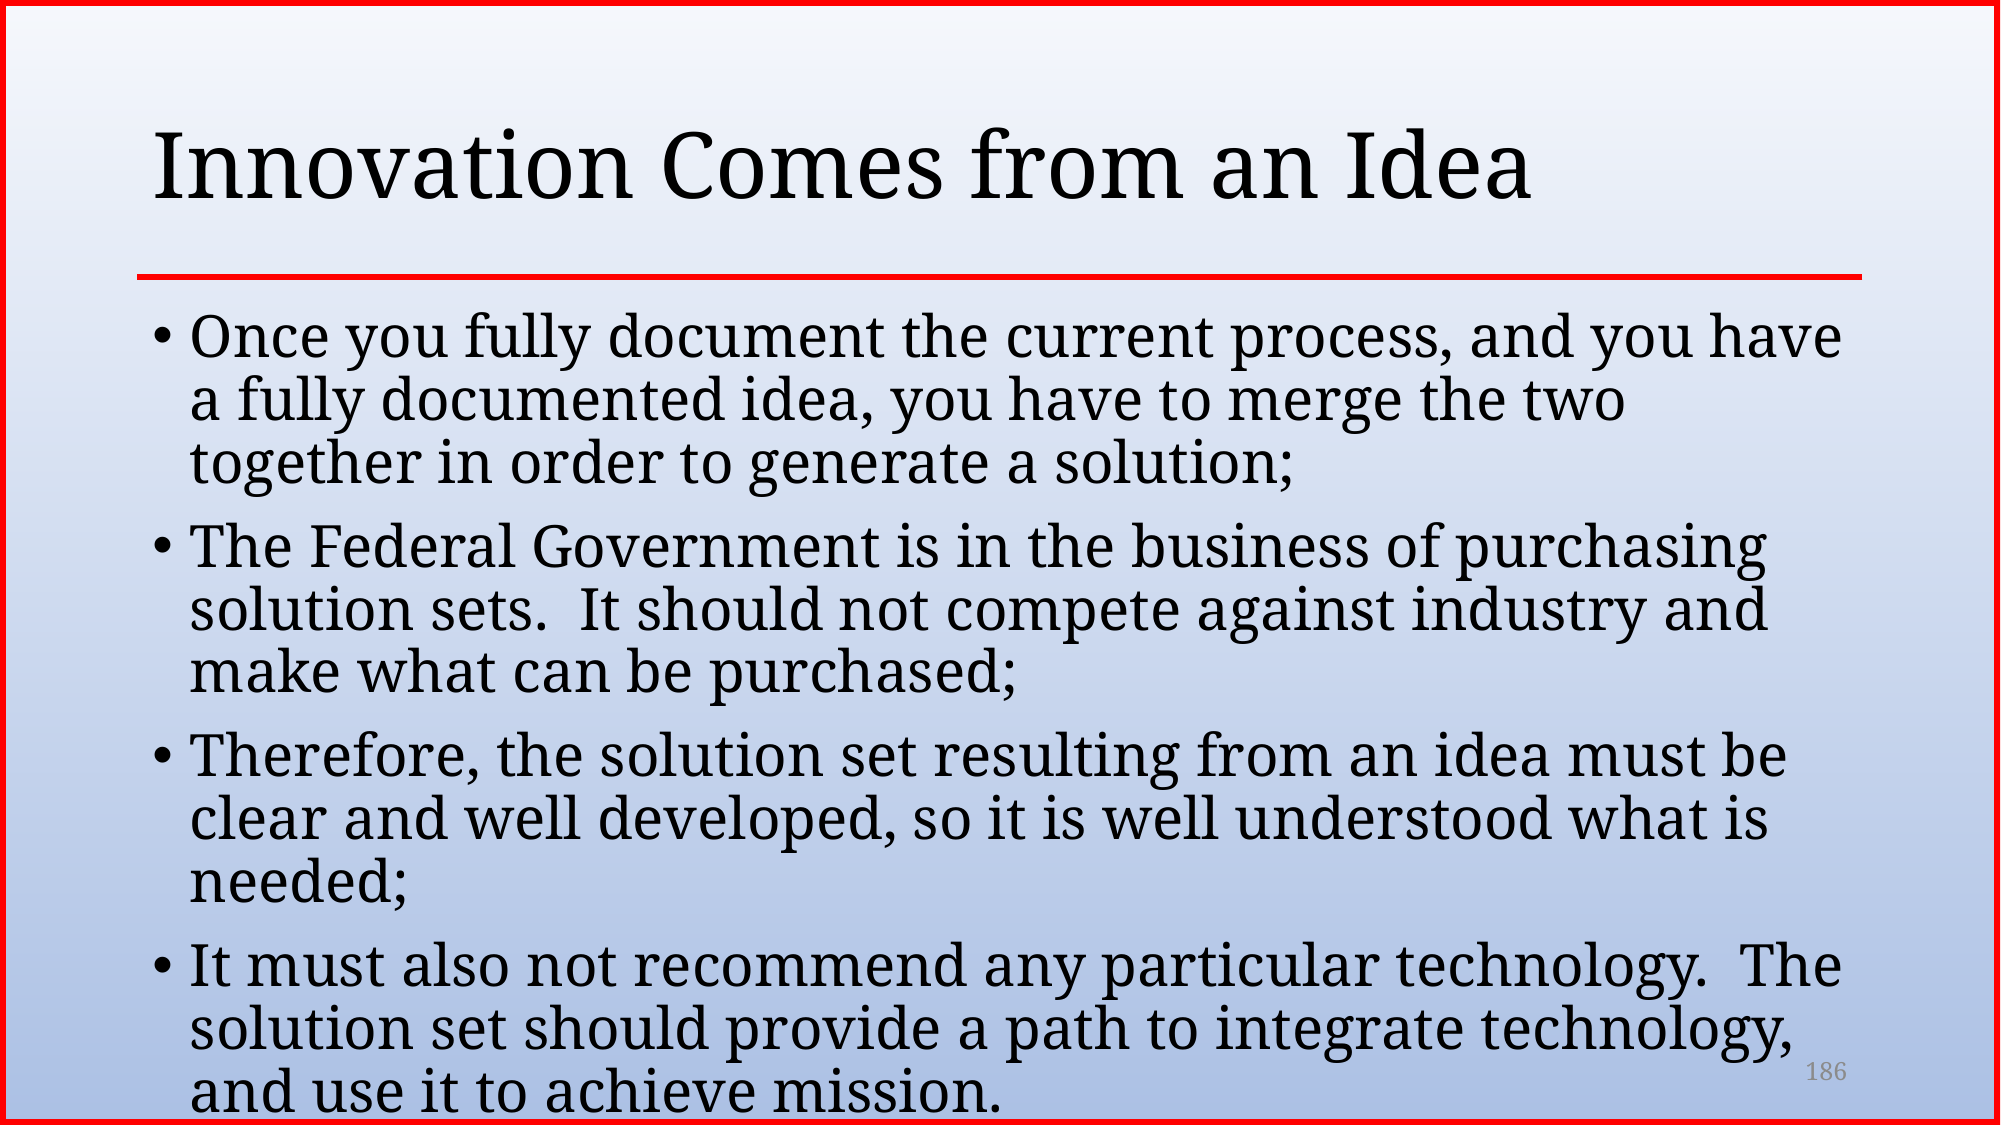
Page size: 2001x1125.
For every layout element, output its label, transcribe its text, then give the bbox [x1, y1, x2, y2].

title Innovation Comes from an Idea [137, 59, 1863, 278]
list Once you fully document the current process, and you have a fully documented idea, you have to merge the two together in order to generate a solution; The Federal Government is in the business of purchasing solution sets. It should not compete against industry and make what can be purchased; Therefore, the solution set resulting from an idea must be clear and well developed, so it is well understood what is needed; It must also not recommend any particular technology. The solution set should provide a path to integrate technology, and use it to achieve mission. [137, 299, 1863, 1014]
slide_number 186 [1412, 1042, 1863, 1103]
